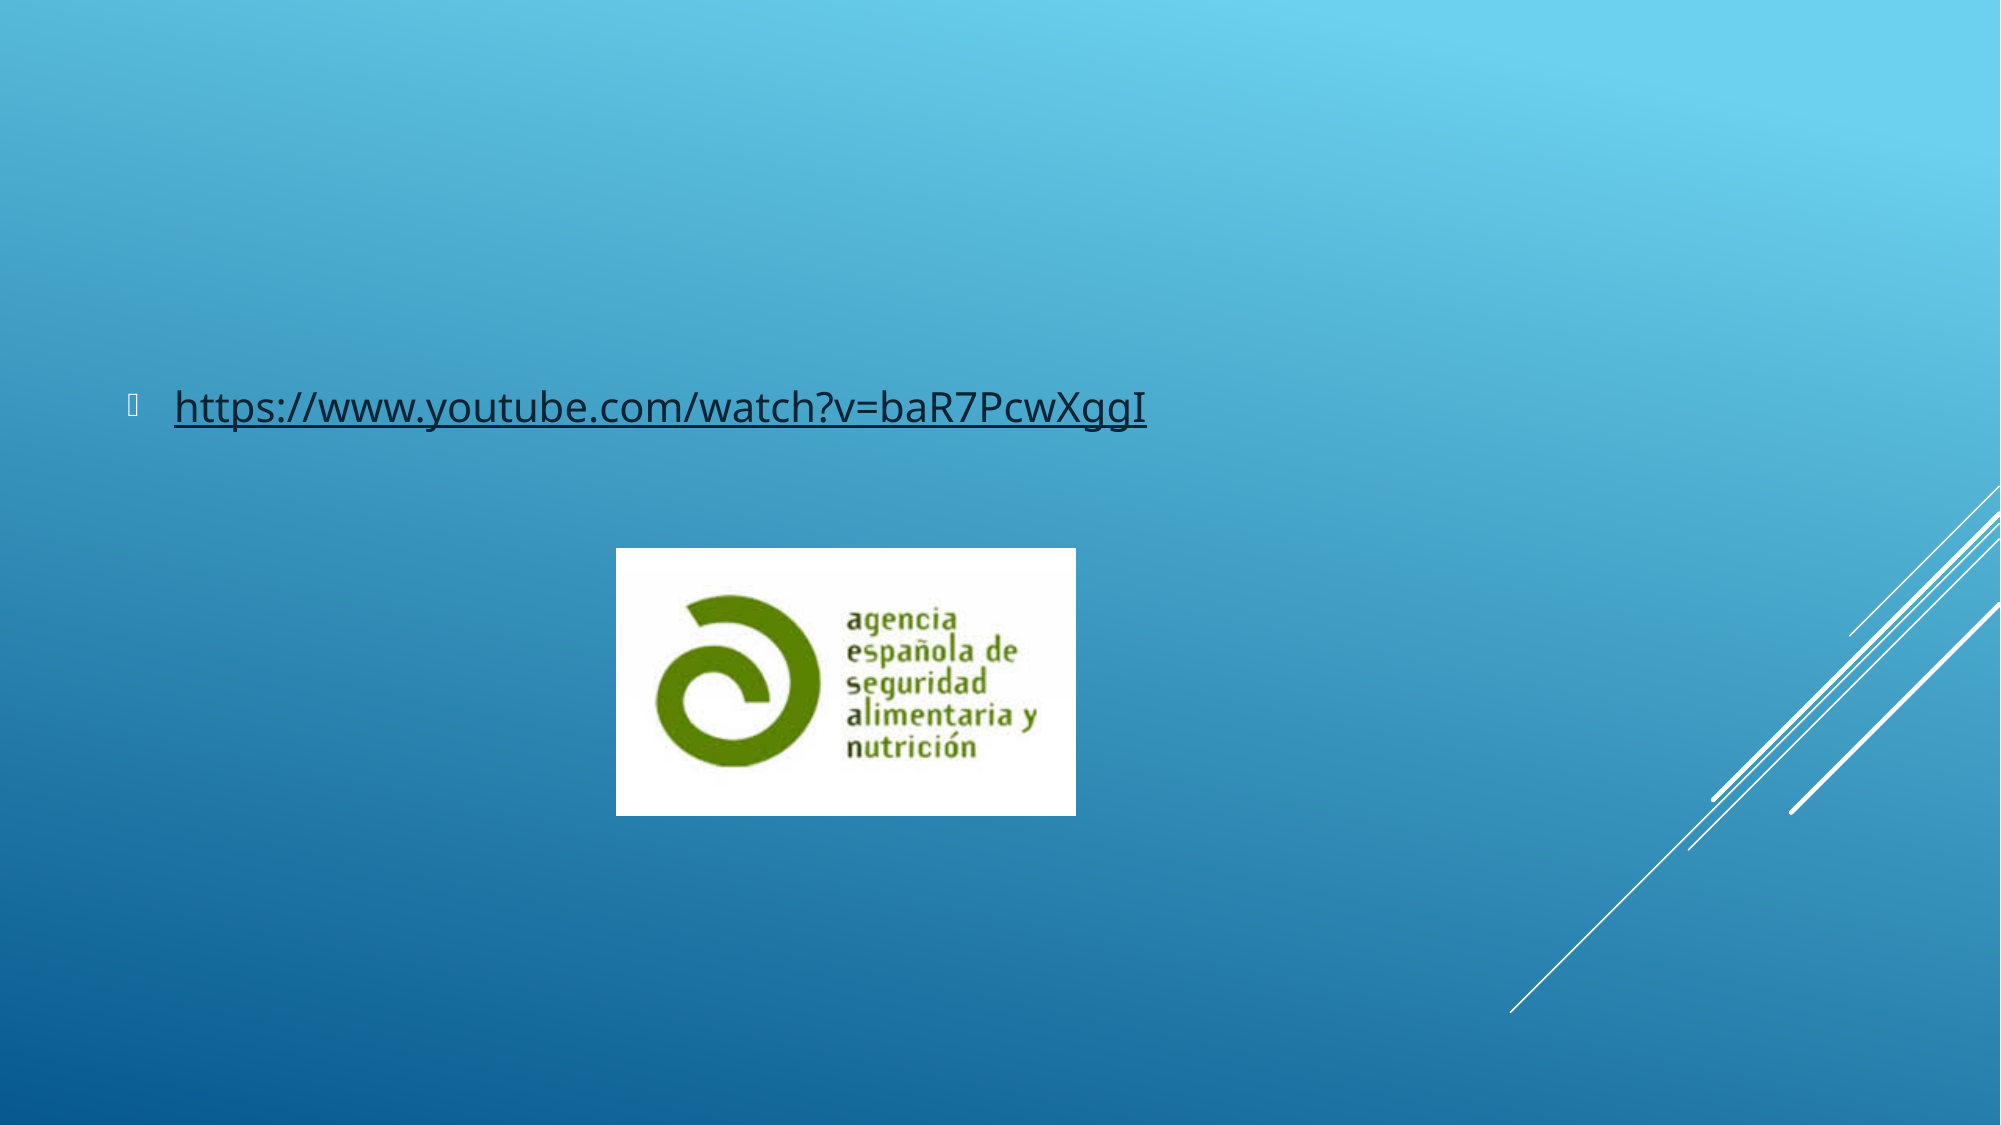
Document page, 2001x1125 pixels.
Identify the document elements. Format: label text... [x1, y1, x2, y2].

list https://www.youtube.com/watch?v=baR7PcwXggI [112, 112, 1513, 706]
picture [615, 548, 1076, 817]
